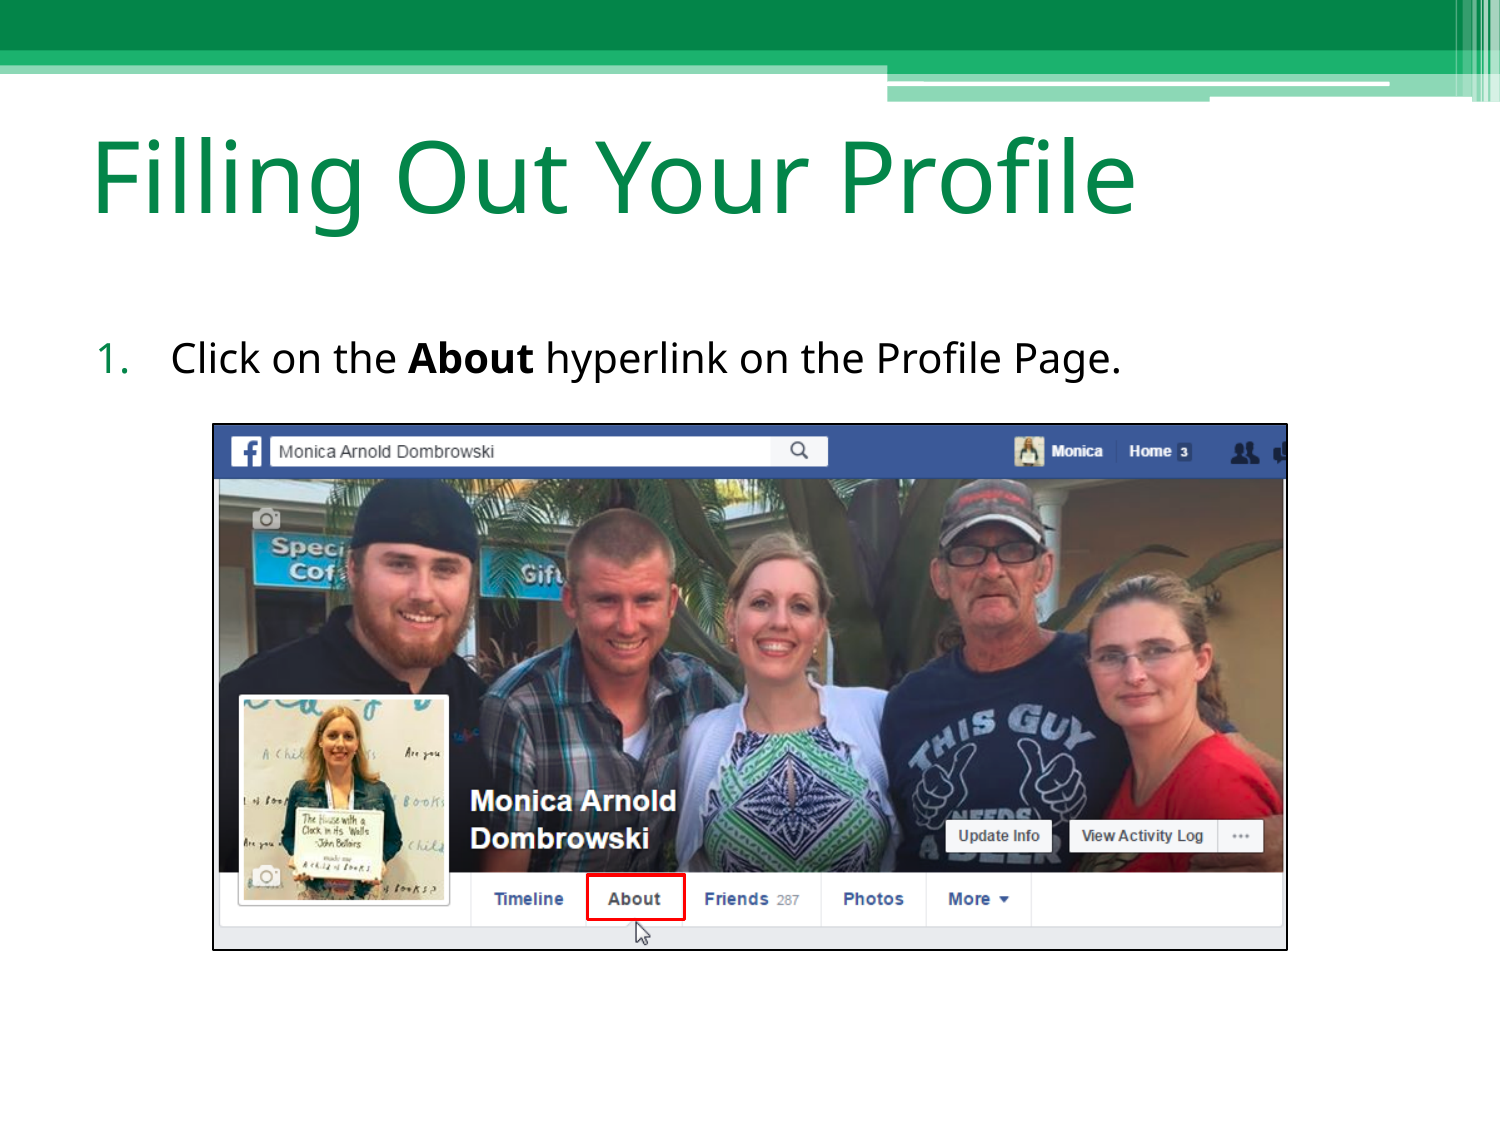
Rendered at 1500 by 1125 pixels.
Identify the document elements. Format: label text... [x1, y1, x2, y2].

title Filling Out Your Profile [75, 85, 1425, 261]
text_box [214, 424, 1286, 949]
list Click on the About hyperlink on the Profile Page. [80, 324, 1388, 400]
